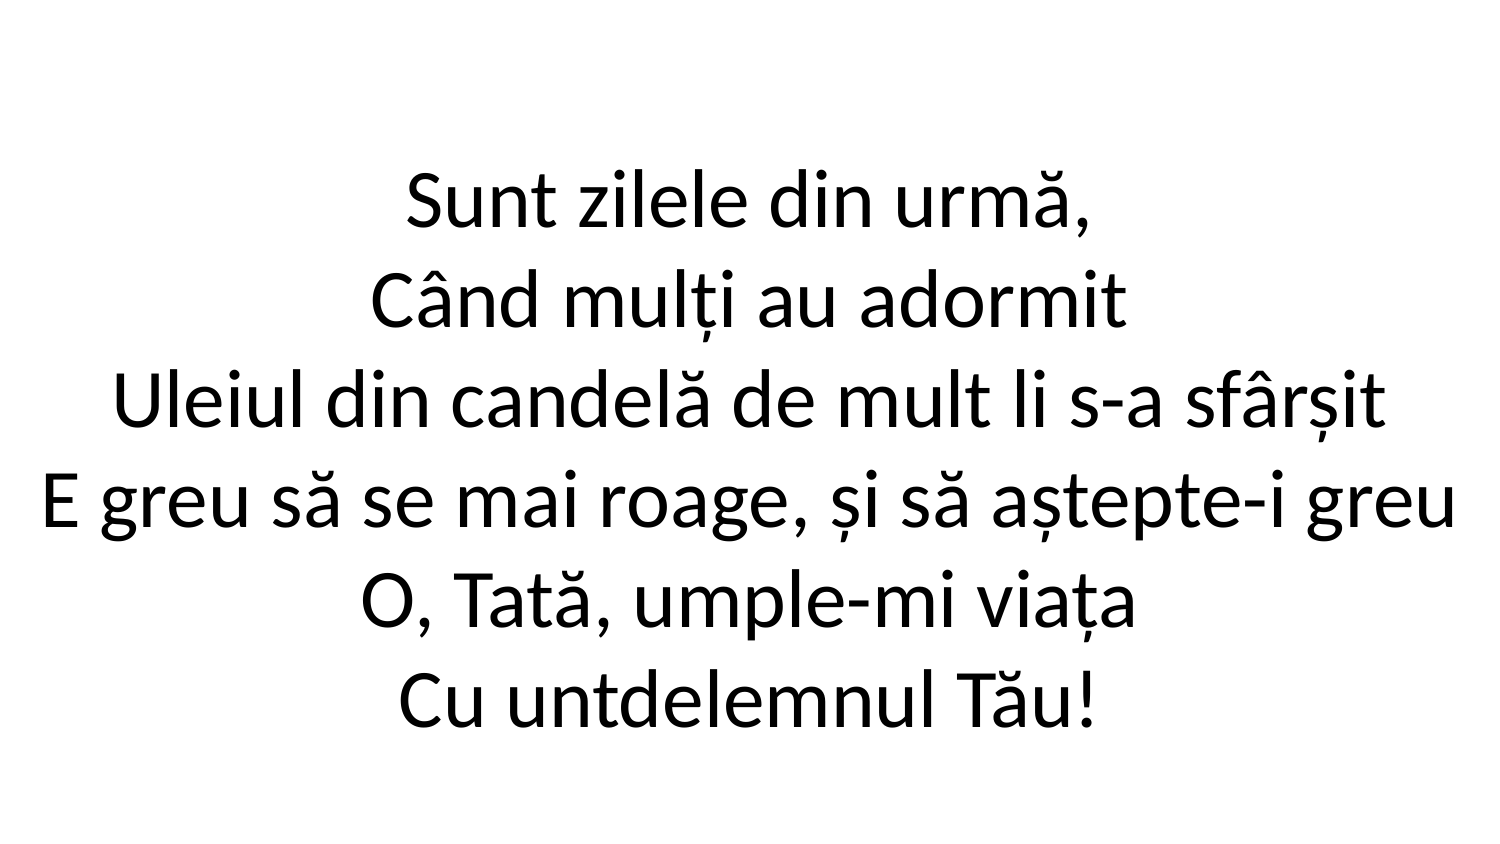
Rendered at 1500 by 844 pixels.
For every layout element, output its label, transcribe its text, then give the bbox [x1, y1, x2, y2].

text_box Sunt zilele din urmă, Când mulți au adormit Uleiul din candelă de mult li s-a sfârșit E greu să se mai roage, și să aștepte-i greu O, Tată, umple-mi viața Cu untdelemnul Tău! [25, 92, 1475, 752]
